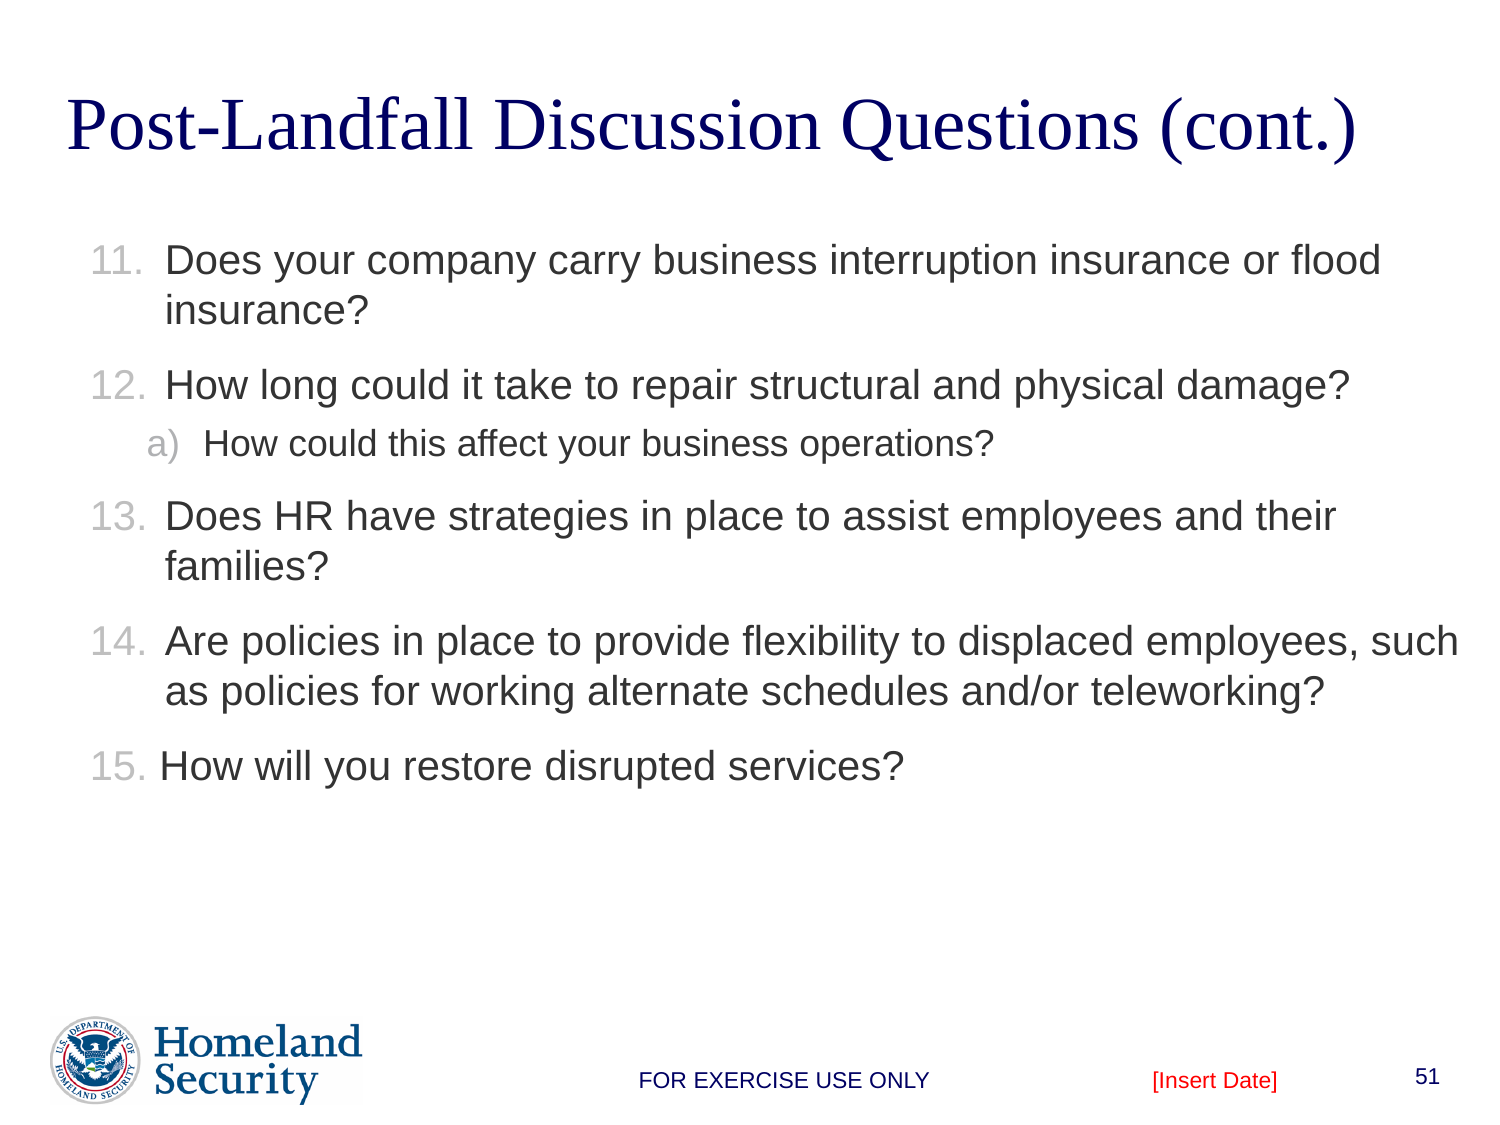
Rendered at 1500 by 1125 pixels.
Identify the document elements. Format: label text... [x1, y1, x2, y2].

slide_number 51 [1399, 1053, 1476, 1097]
picture [50, 1016, 363, 1105]
title Post-Landfall Discussion Questions (cont.) [51, 0, 1388, 173]
list 11. Does your company carry business interruption insurance or flood insurance? 12. How long could it take to repair structural and physical damage? How could this affect your business operations? 13. Does HR have strategies in place to assist employees and their families? 14. Are policies in place to provide flexibility to displaced employees, such as policies for working alternate schedules and/or teleworking? 15. How will you restore disrupted services? [75, 224, 1500, 968]
